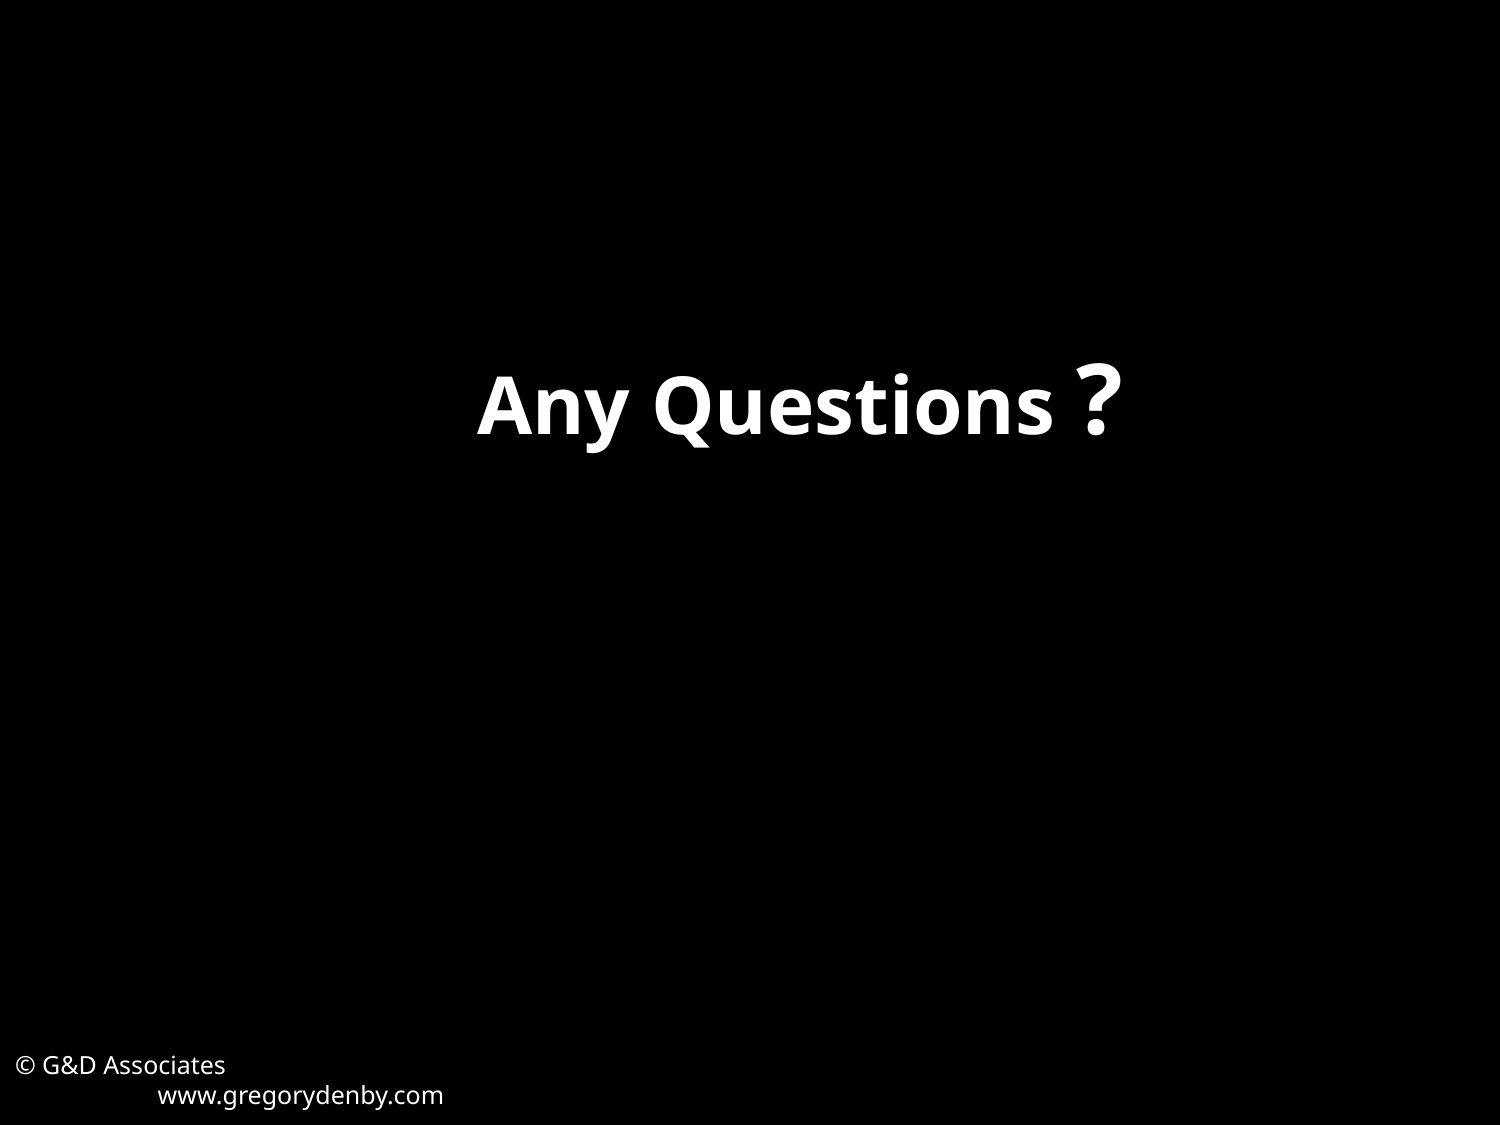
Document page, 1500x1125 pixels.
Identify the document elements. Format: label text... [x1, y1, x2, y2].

footer © G&D Associates www.gregorydenby.com [0, 1064, 475, 1125]
title Any Questions ? [225, 275, 1375, 463]
